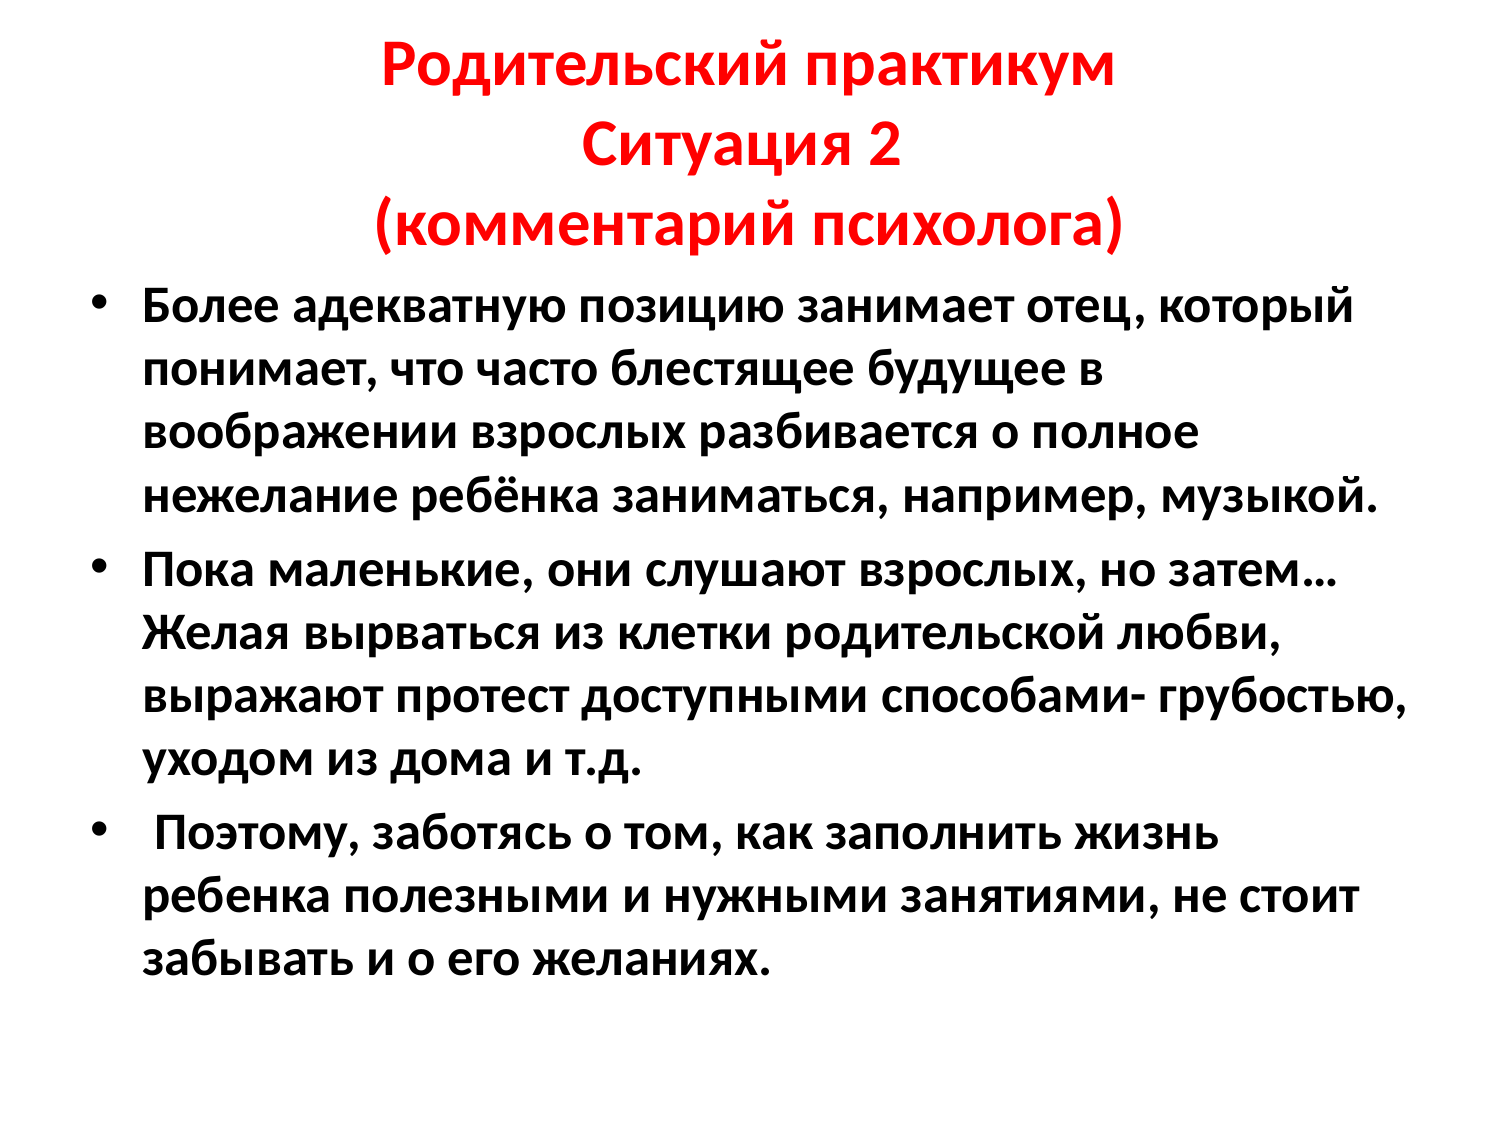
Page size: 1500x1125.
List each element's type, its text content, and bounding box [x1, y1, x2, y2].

title Родительский практикум Ситуация 2 (комментарий психолога) [75, 45, 1425, 233]
list Более адекватную позицию занимает отец, который понимает, что часто блестящее будущее в воображении взрослых разбивается о полное нежелание ребёнка заниматься, например, музыкой. Пока маленькие, они слушают взрослых, но затем… Желая вырваться из клетки родительской любви, выражают протест доступными способами- грубостью, уходом из дома и т.д. Поэтому, заботясь о том, как заполнить жизнь ребенка полезными и нужными занятиями, не стоит забывать и о его желаниях. [75, 262, 1425, 1005]
